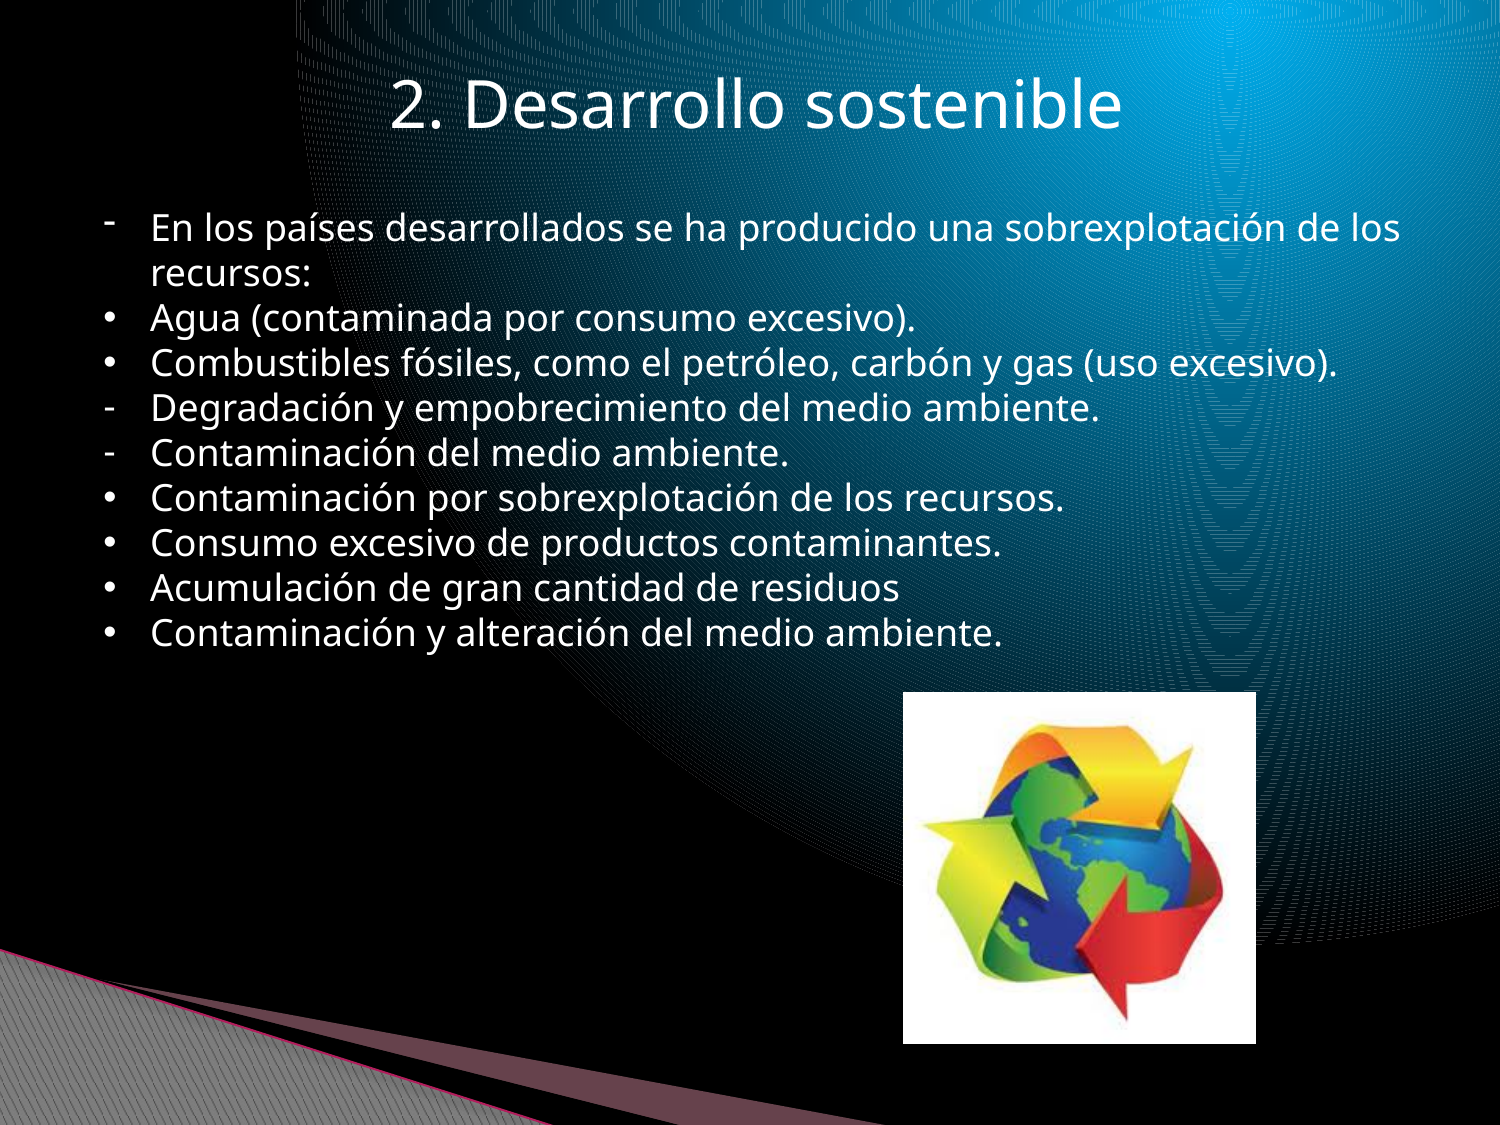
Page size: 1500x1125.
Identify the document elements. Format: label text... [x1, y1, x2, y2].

picture [0, 952, 543, 1125]
picture [903, 692, 1256, 1045]
text_box 2. Desarrollo sostenible [131, 54, 1384, 150]
text_box En los países desarrollados se ha producido una sobrexplotación de los recursos: Agua (contaminada por consumo excesivo). Combustibles fósiles, como el petróleo, carbón y gas (uso excesivo). Degradación y empobrecimiento del medio ambiente. Contaminación del medio ambiente. Contaminación por sobrexplotación de los recursos. Consumo excesivo de productos contaminantes. Acumulación de gran cantidad de residuos Contaminación y alteración del medio ambiente. [88, 196, 1447, 661]
